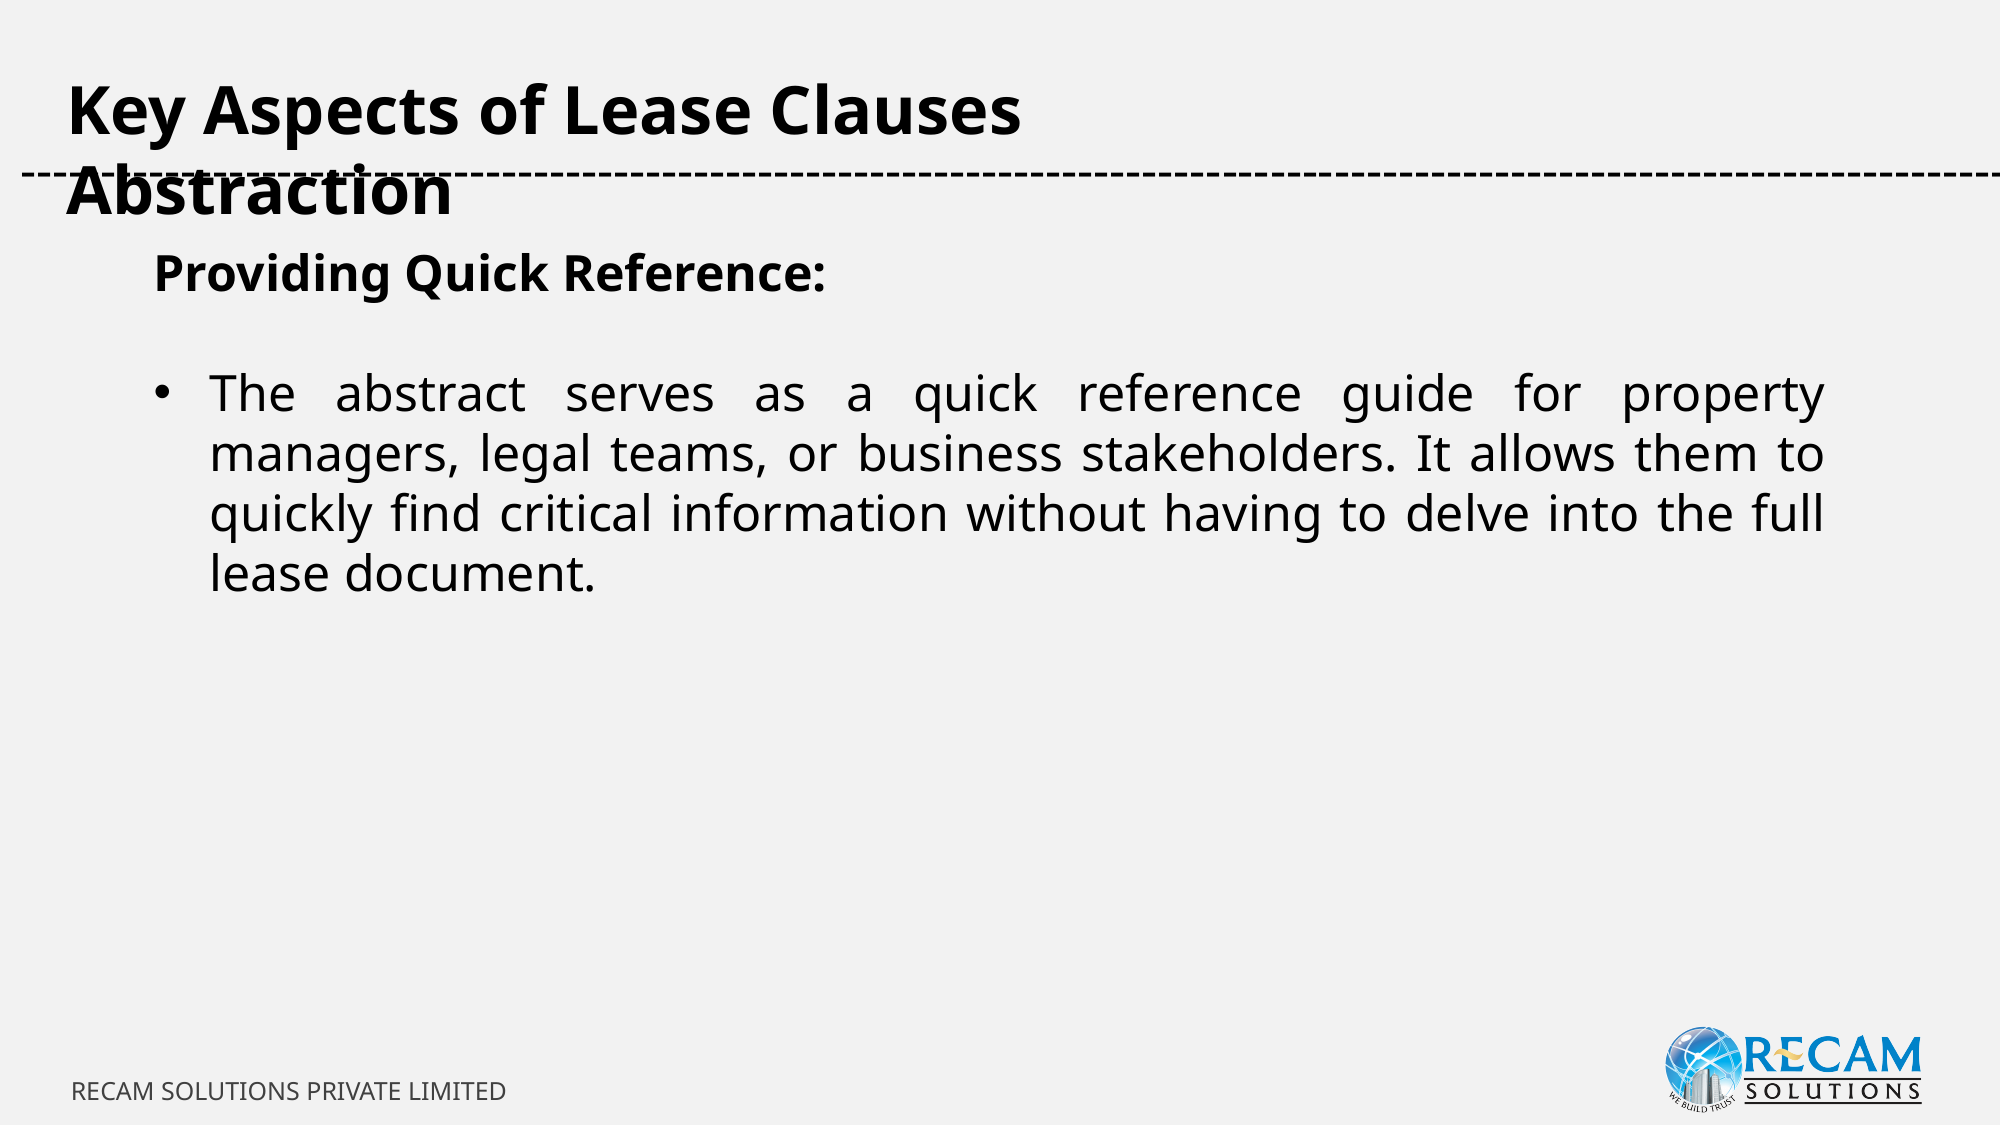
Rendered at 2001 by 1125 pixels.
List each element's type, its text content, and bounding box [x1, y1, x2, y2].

text_box ----------------------------------------------------------------------------------------------------------------------------- [6, 131, 2000, 207]
text_box Key Aspects of Lease Clauses Abstraction [51, 60, 1311, 131]
text_box Key Aspects of Lease Clauses Abstraction [51, 207, 1311, 316]
picture [1652, 1014, 1935, 1125]
text_box Providing Quick Reference: The abstract serves as a quick reference guide for property managers, legal teams, or business stakeholders. It allows them to quickly find critical information without having to delve into the full lease document. [138, 234, 1842, 609]
footer RECAM SOLUTIONS PRIVATE LIMITED [70, 1073, 971, 1107]
